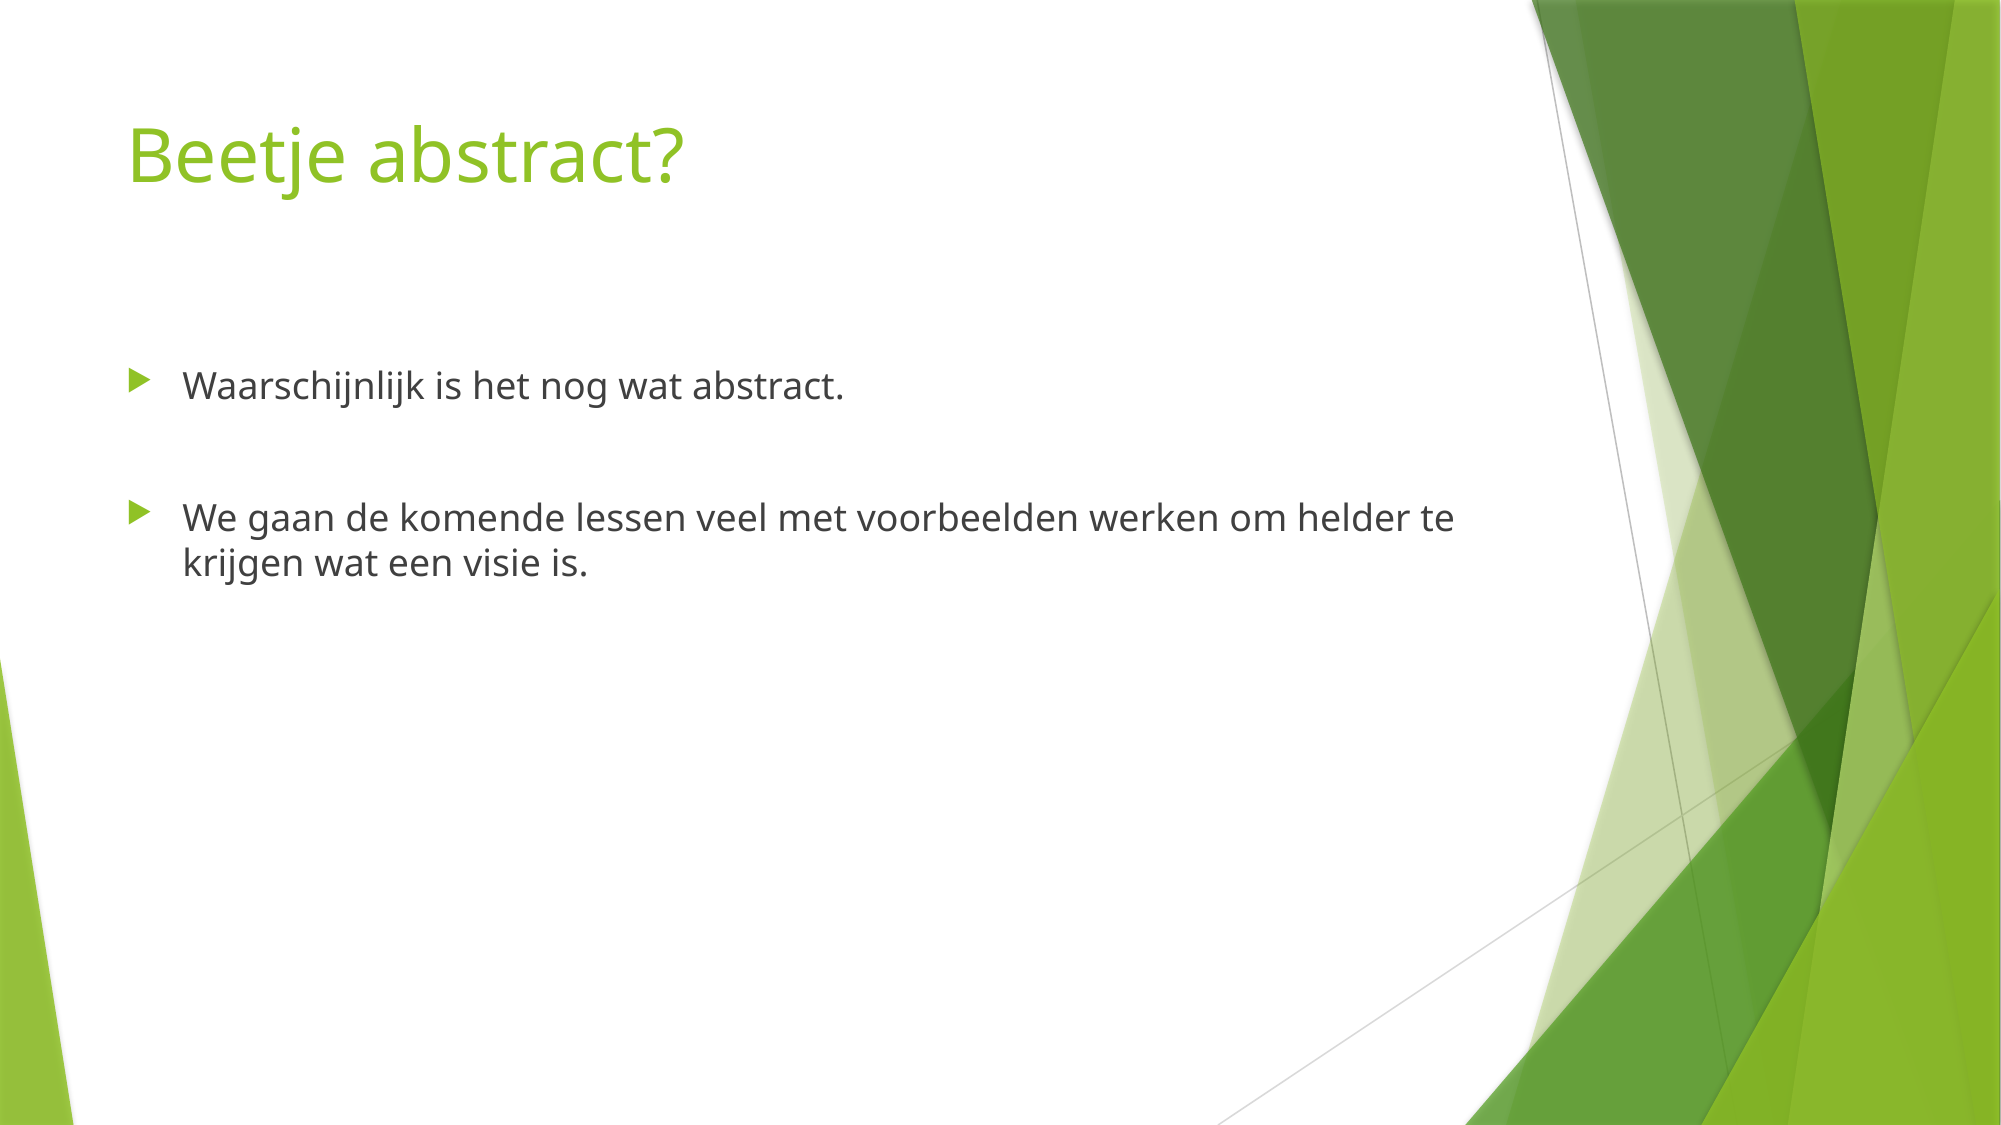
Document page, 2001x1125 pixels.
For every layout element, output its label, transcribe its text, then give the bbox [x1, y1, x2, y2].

list Waarschijnlijk is het nog wat abstract. We gaan de komende lessen veel met voorbeelden werken om helder te krijgen wat een visie is. [111, 354, 1522, 992]
title Beetje abstract? [111, 99, 1522, 317]
